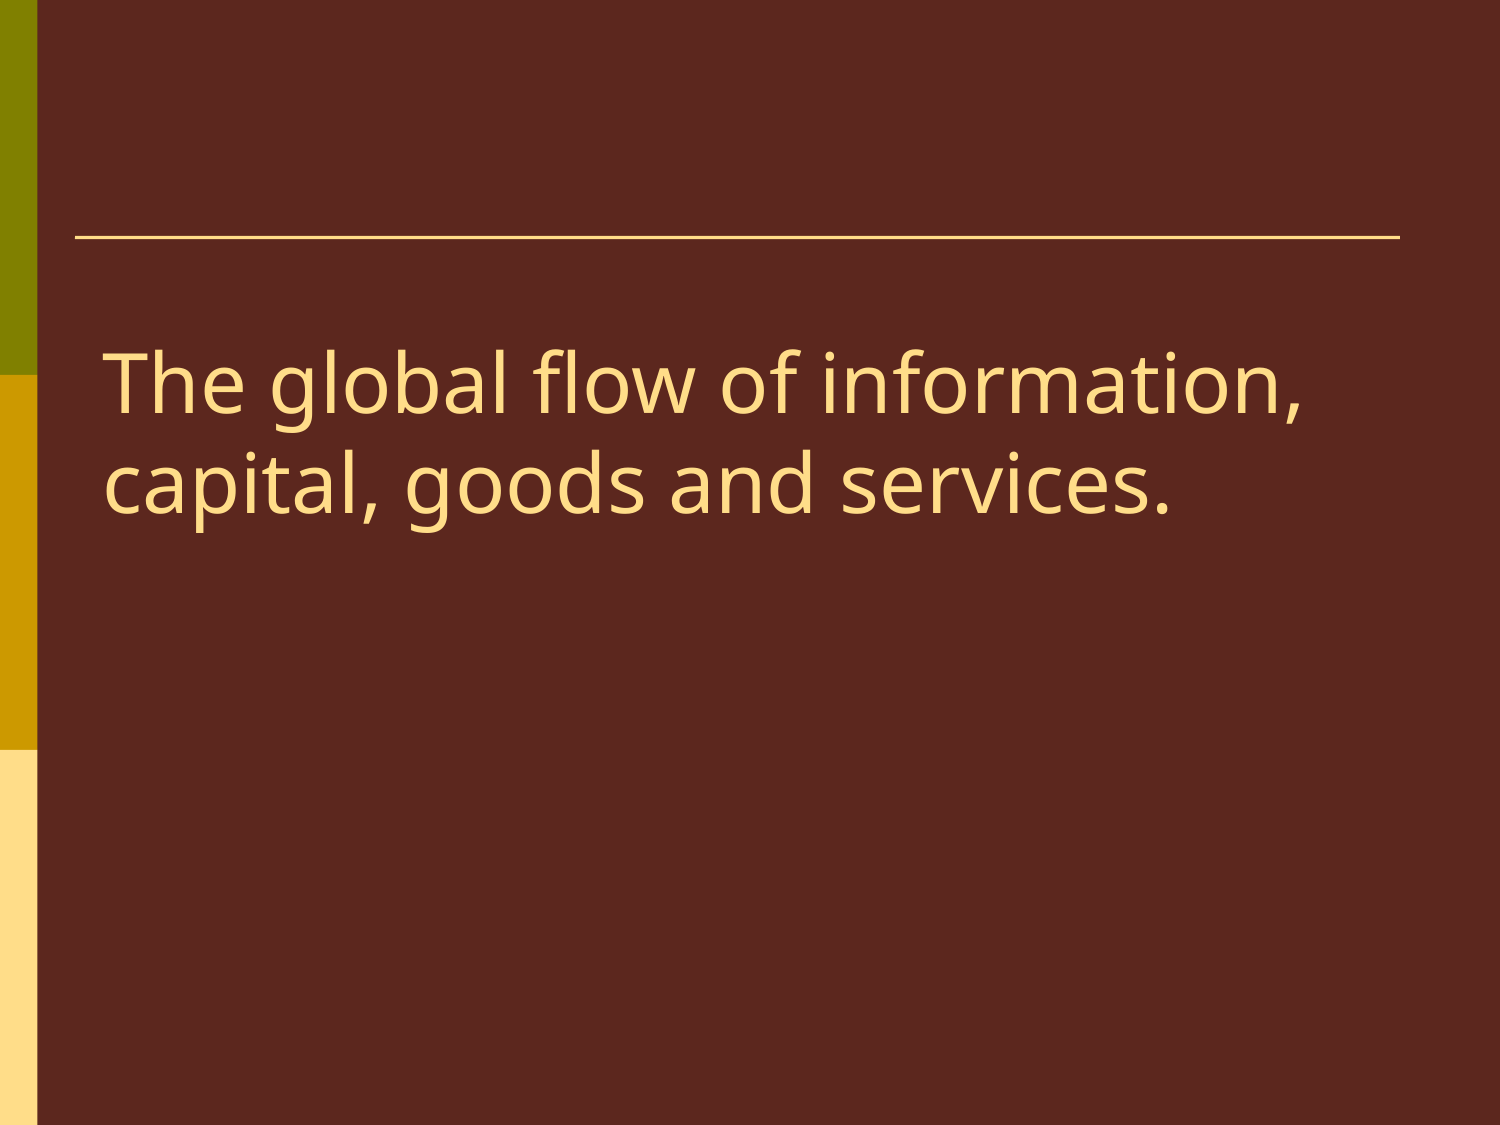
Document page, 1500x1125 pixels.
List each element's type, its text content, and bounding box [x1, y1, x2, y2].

title The global flow of information, capital, goods and services. [87, 350, 1438, 538]
